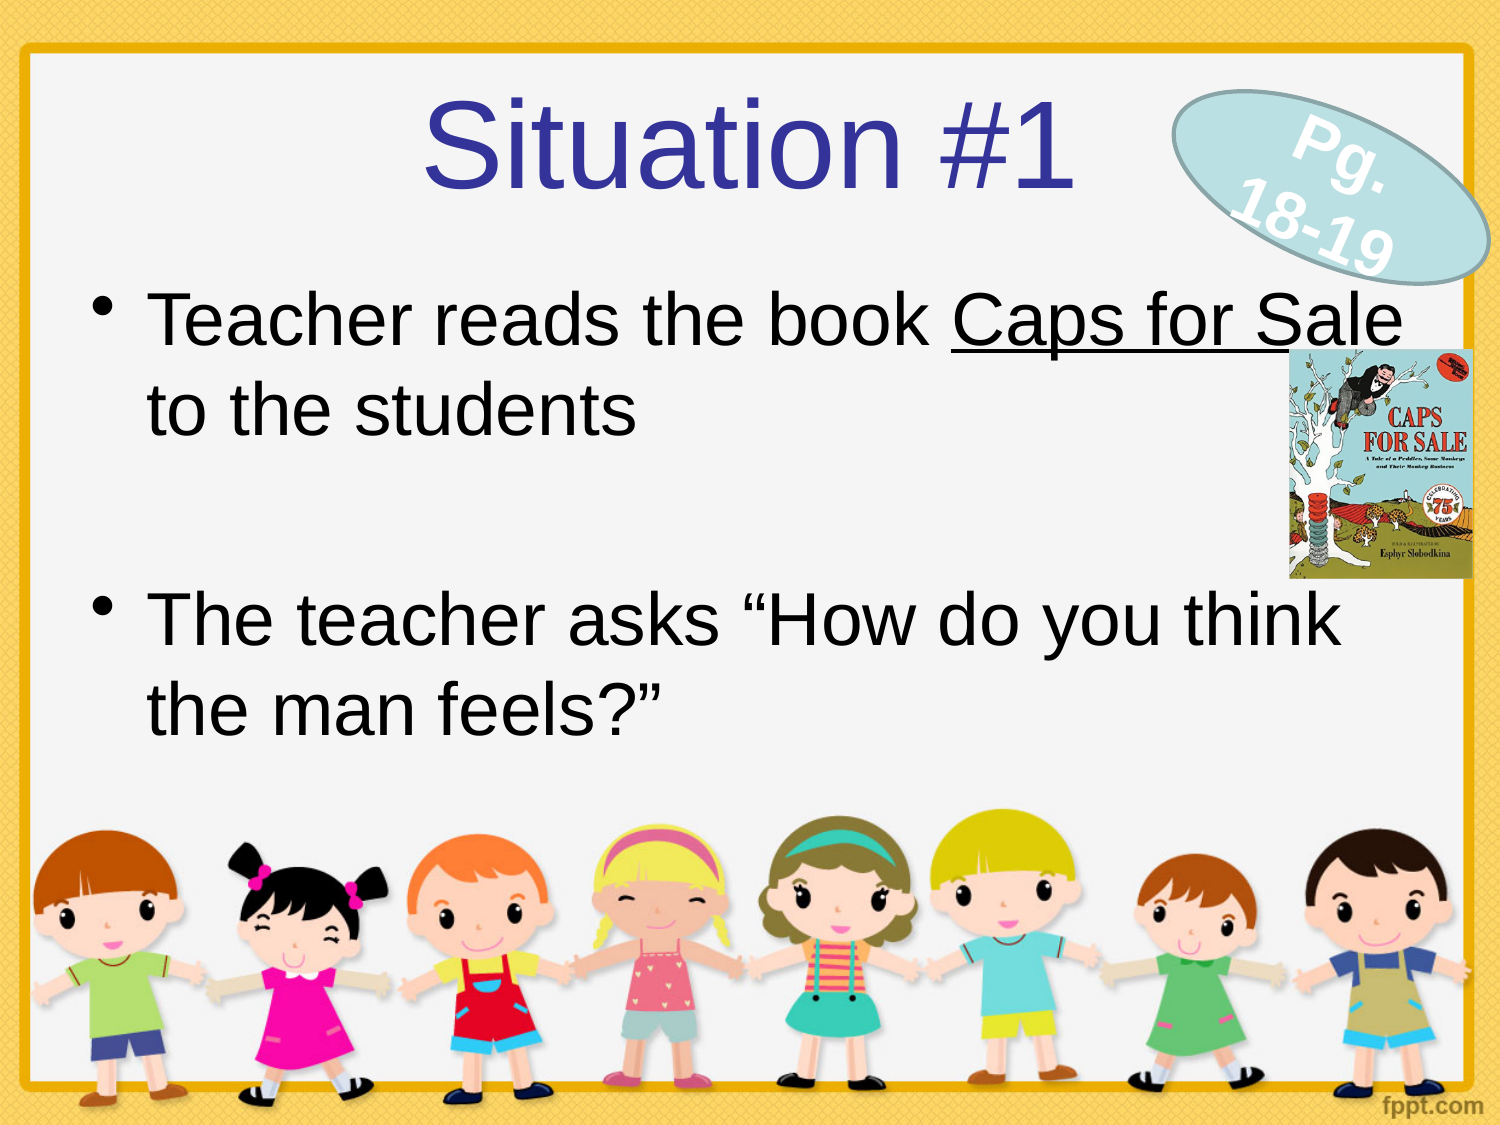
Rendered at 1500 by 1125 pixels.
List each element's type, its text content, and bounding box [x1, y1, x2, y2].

title Situation #1 [75, 45, 1425, 233]
picture [0, 0, 1500, 1125]
list Teacher reads the book Caps for Sale to the students The teacher asks “How do you think the man feels?” [75, 262, 1425, 1005]
text_box Pg. 18-19 [1171, 89, 1491, 286]
